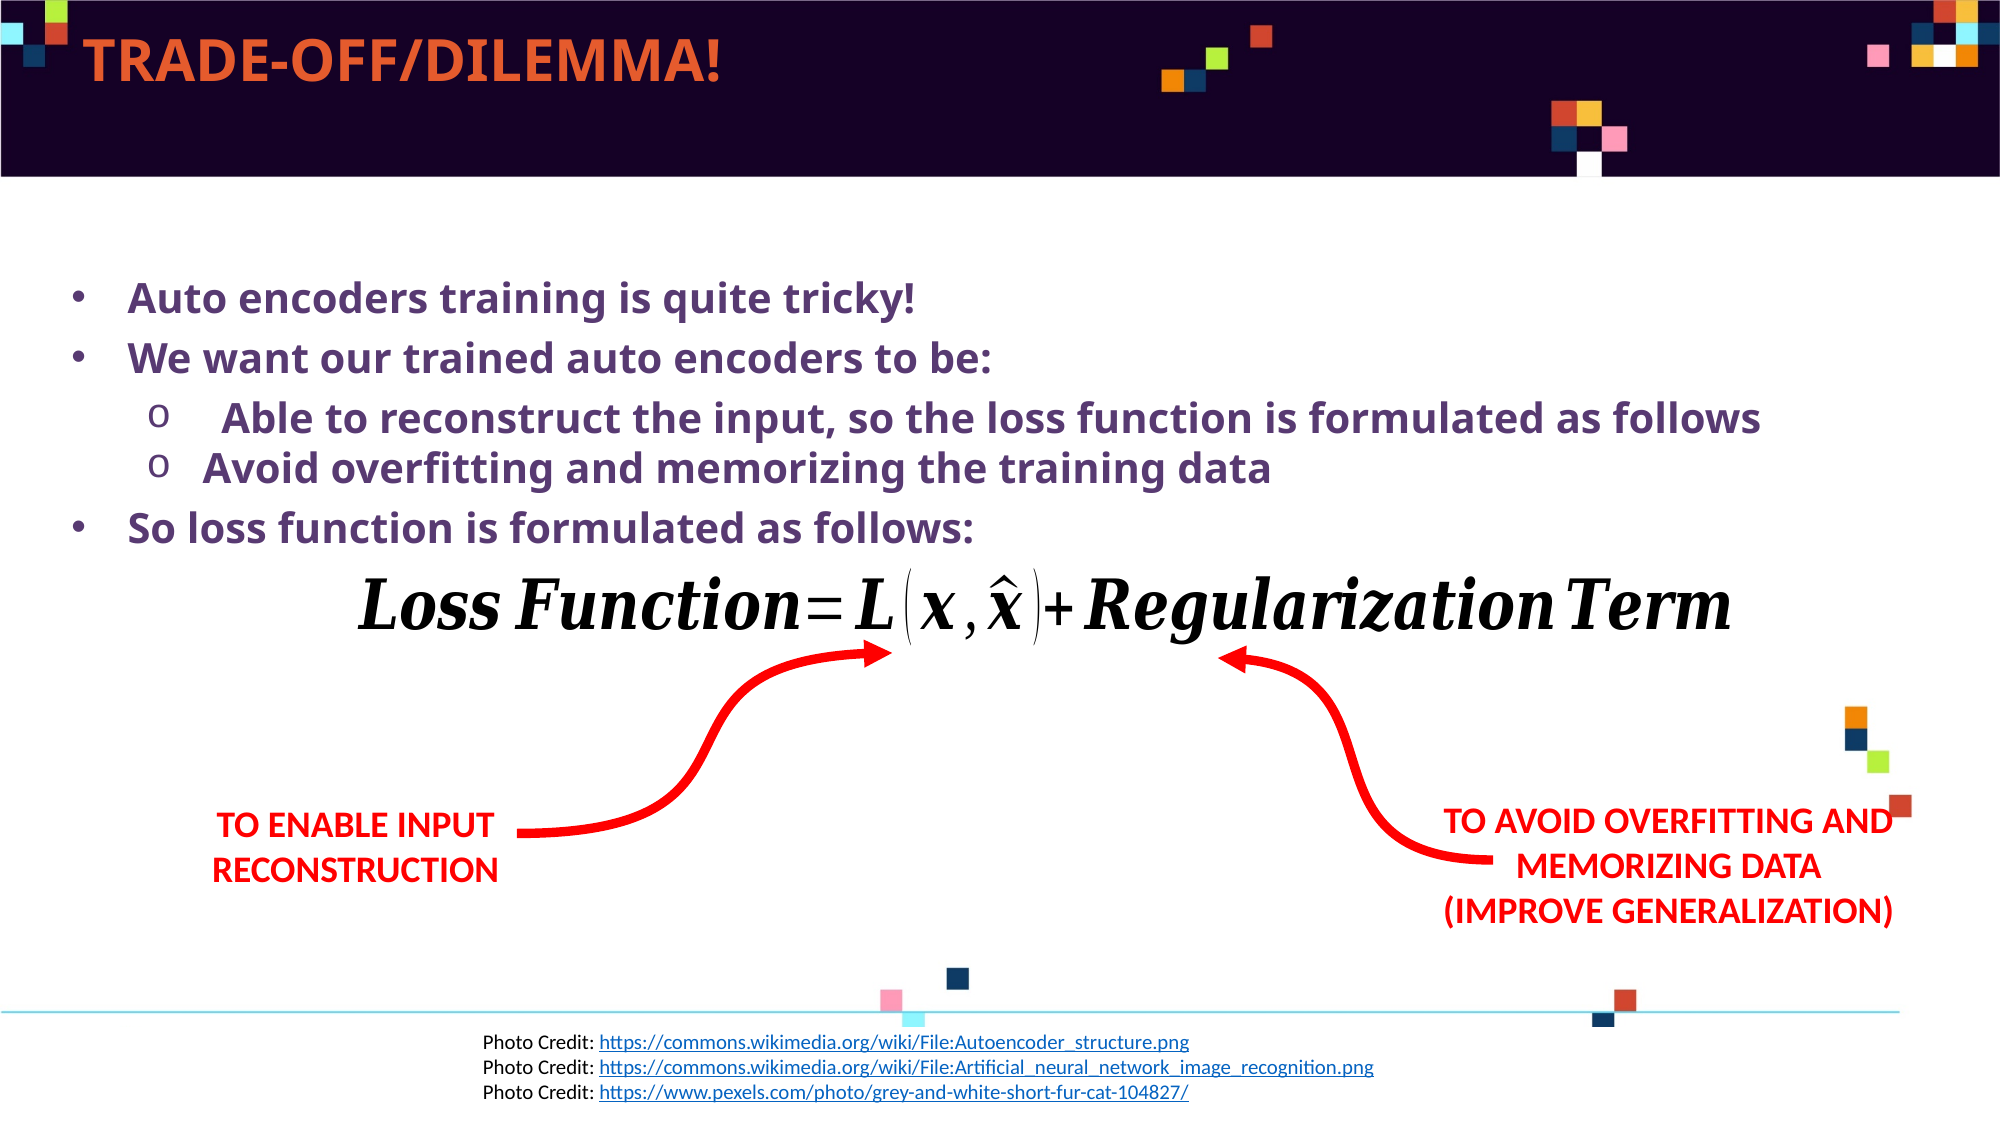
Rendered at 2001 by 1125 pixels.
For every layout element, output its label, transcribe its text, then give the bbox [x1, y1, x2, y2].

picture [0, 0, 2000, 1027]
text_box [1217, 658, 1494, 861]
text_box Photo Credit: https://commons.wikimedia.org/wiki/File:Autoencoder_structure.png Photo Credit: https://commons.wikimedia.org/wiki/File:Artificial_neural_network_image_recognition.png Photo Credit: https://www.pexels.com/photo/grey-and-white-short-fur-cat-104827/ [468, 1027, 1651, 1125]
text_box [516, 652, 893, 834]
